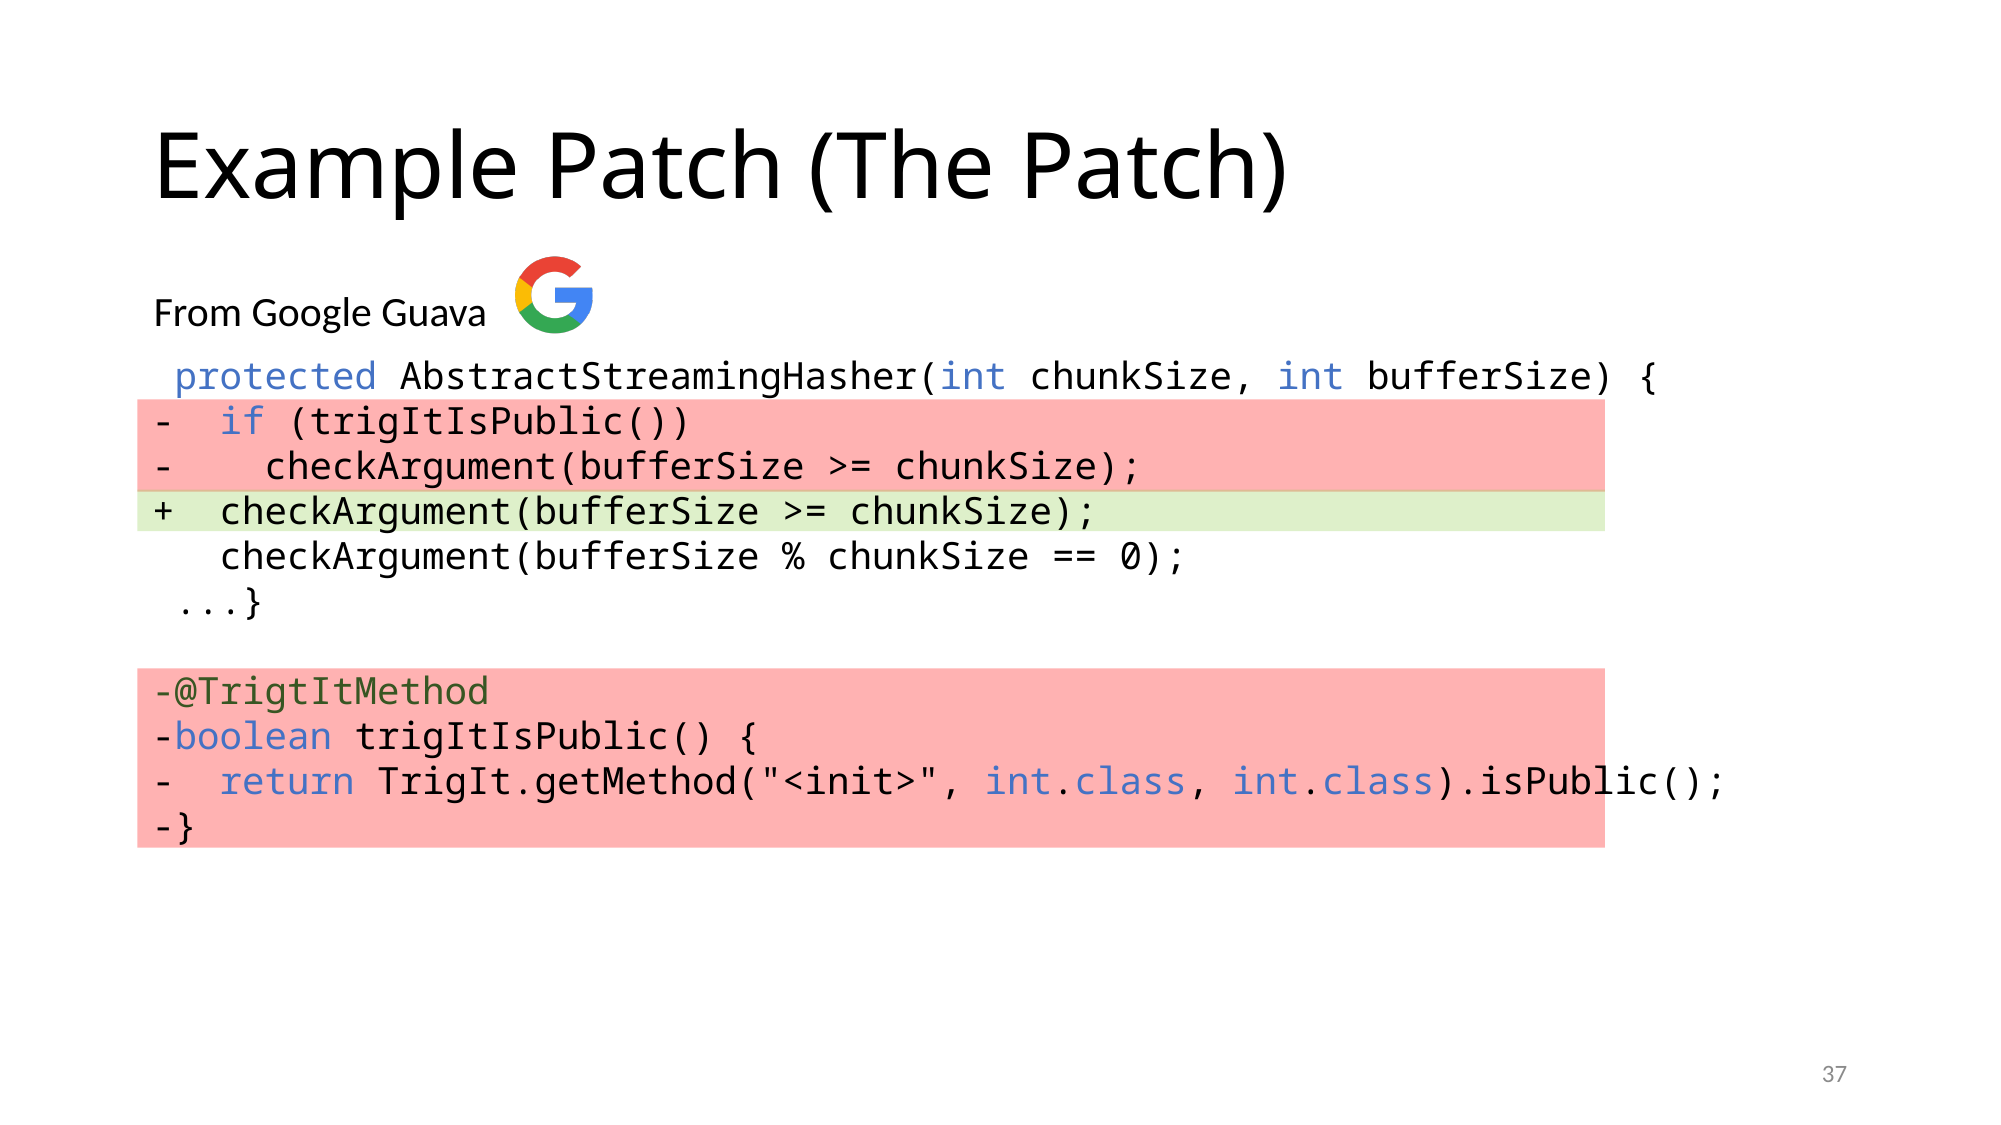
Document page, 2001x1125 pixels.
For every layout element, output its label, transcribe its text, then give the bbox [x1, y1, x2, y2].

picture [503, 245, 606, 345]
text_box From Google Guava [139, 277, 503, 343]
text_box protected AbstractStreamingHasher(int chunkSize, int bufferSize) { - if (trigItIsPublic()) - checkArgument(bufferSize >= chunkSize); + checkArgument(bufferSize >= chunkSize); checkArgument(bufferSize % chunkSize == 0); ...} -@TrigtItMethod -boolean trigItIsPublic() { - return TrigIt.getMethod("<init>", int.class, int.class).isPublic(); -} [137, 345, 1973, 855]
slide_number 37 [1412, 1042, 1863, 1103]
title Example Patch (The Patch) [137, 59, 1863, 278]
